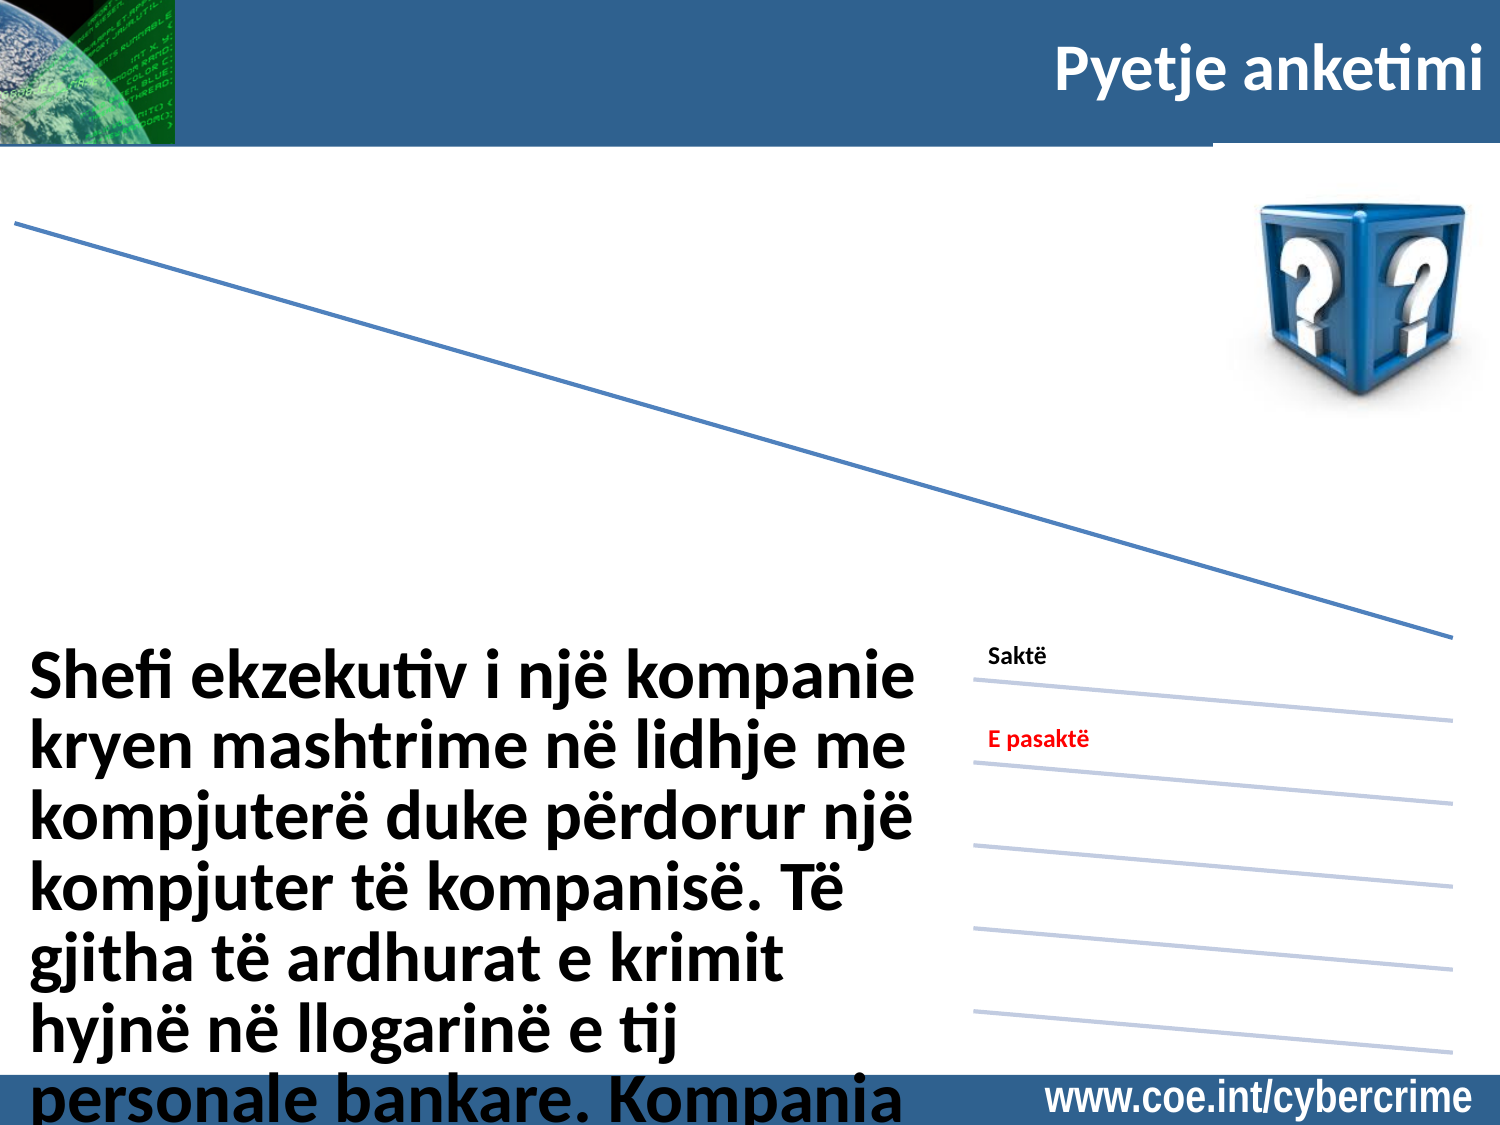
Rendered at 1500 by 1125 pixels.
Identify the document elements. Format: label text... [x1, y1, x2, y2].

text_box www.coe.int/cybercrime [1030, 1059, 1500, 1125]
text_box Pyetje anketimi [177, 0, 1500, 149]
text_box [14, 222, 1454, 1053]
picture [0, 0, 175, 144]
text_box [0, 1073, 1030, 1125]
picture [1212, 142, 1500, 434]
